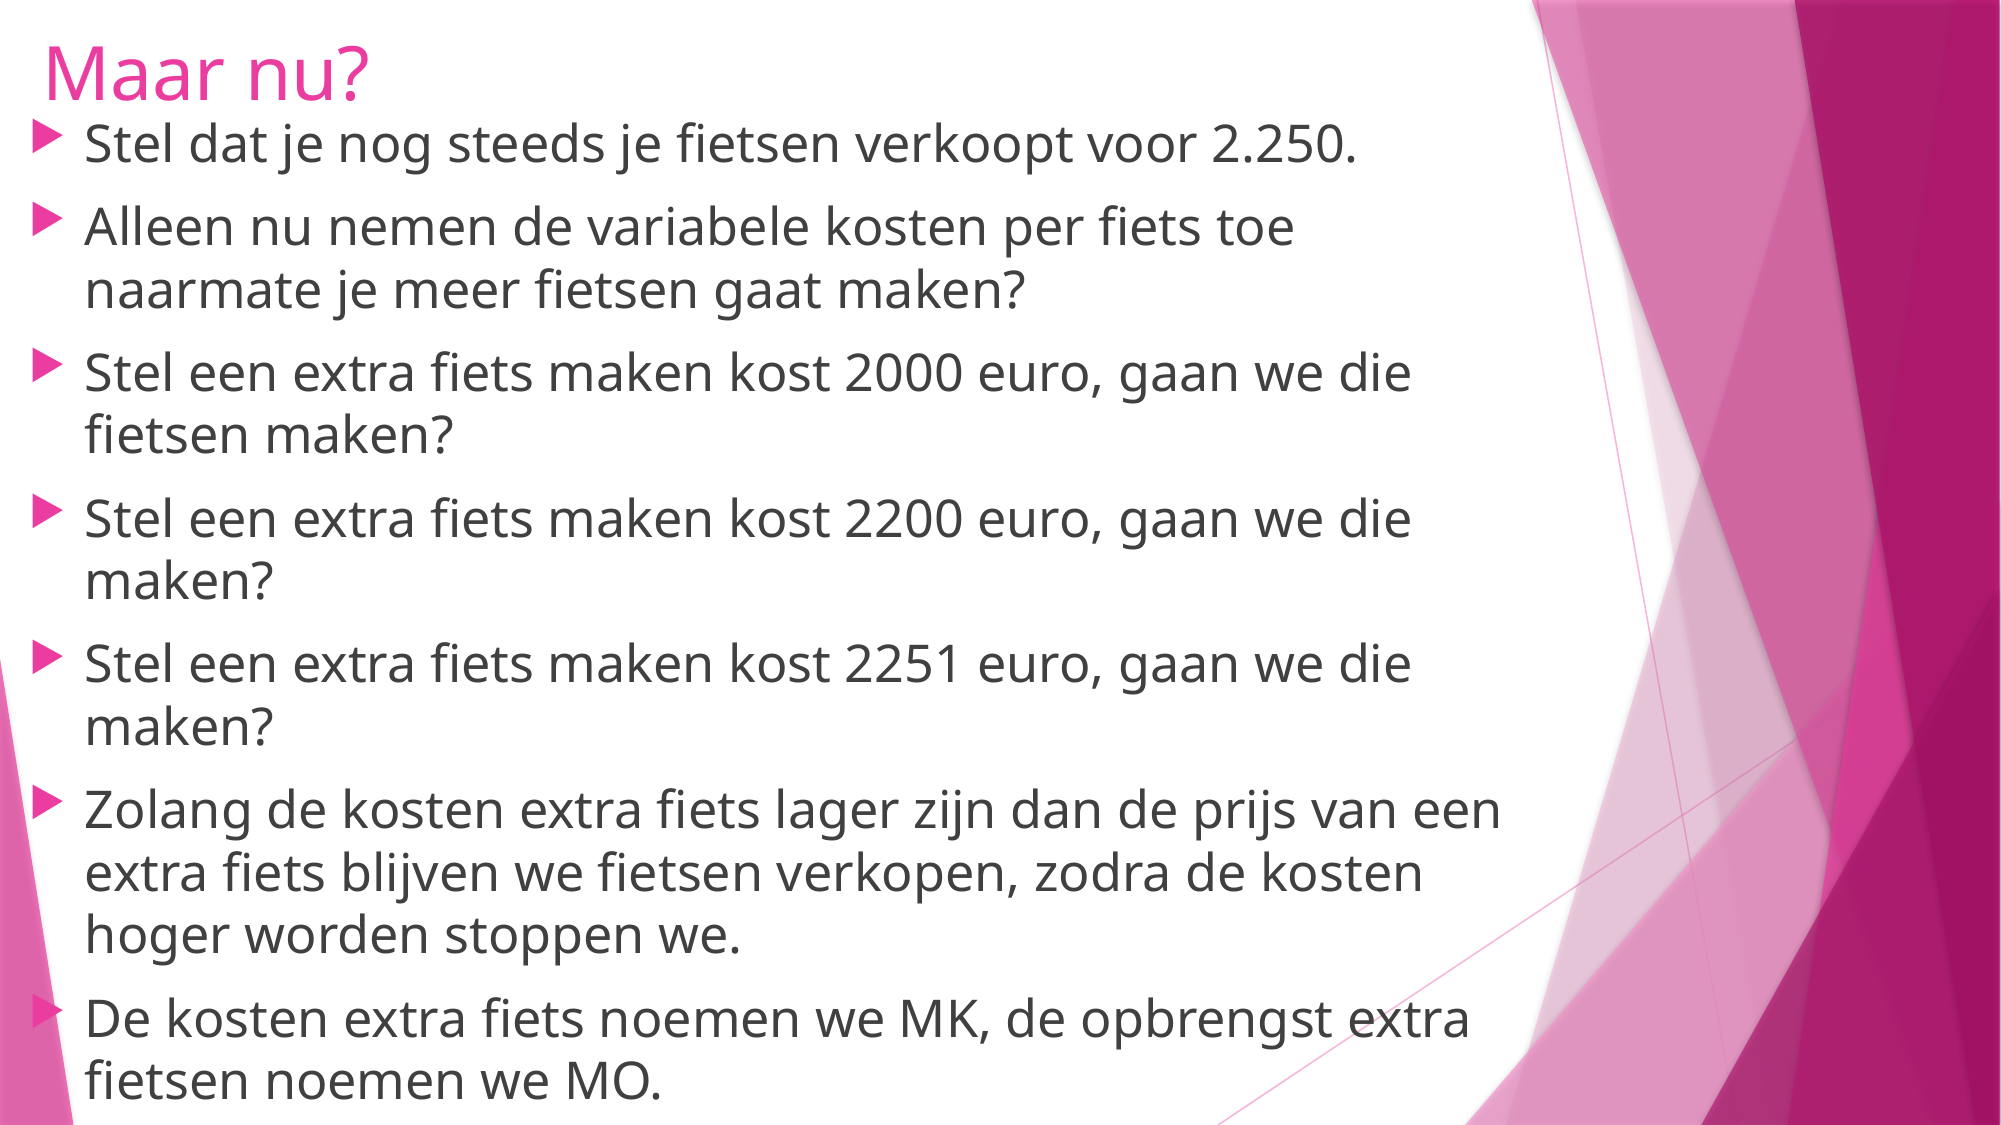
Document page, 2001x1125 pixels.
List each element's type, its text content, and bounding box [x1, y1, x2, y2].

list Stel dat je nog steeds je fietsen verkoopt voor 2.250. Alleen nu nemen de variabele kosten per fiets toe naarmate je meer fietsen gaat maken? Stel een extra fiets maken kost 2000 euro, gaan we die fietsen maken? Stel een extra fiets maken kost 2200 euro, gaan we die maken? Stel een extra fiets maken kost 2251 euro, gaan we die maken? Zolang de kosten extra fiets lager zijn dan de prijs van een extra fiets blijven we fietsen verkopen, zodra de kosten hoger worden stoppen we. De kosten extra fiets noemen we MK, de opbrengst extra fietsen noemen we MO. [13, 102, 1522, 992]
title Maar nu? [27, 17, 1522, 102]
